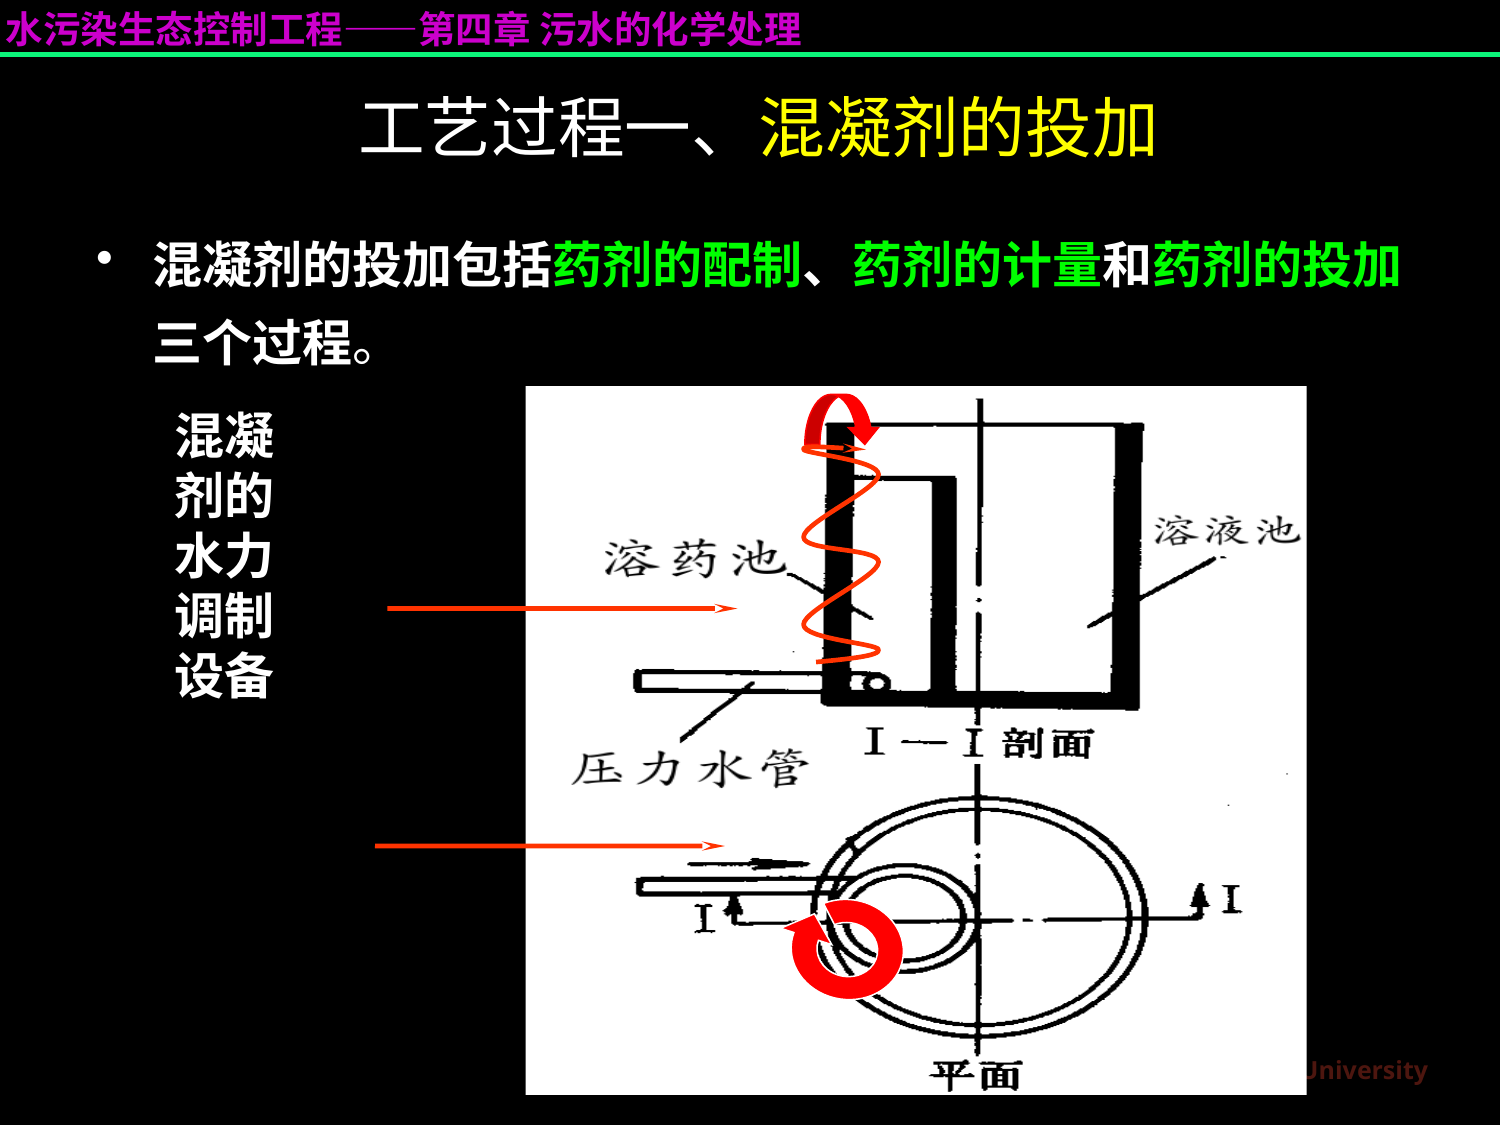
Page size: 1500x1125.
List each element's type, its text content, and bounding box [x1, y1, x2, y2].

text_box 工艺过程一、混凝剂的投加 [89, 54, 1428, 232]
text_box 混凝剂的水力调制设备 [159, 397, 290, 712]
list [525, 385, 1308, 1096]
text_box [374, 608, 738, 847]
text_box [790, 445, 904, 1000]
text_box 混凝剂的投加包括药剂的配制、药剂的计量和药剂的投加三个过程。 [81, 208, 1419, 386]
